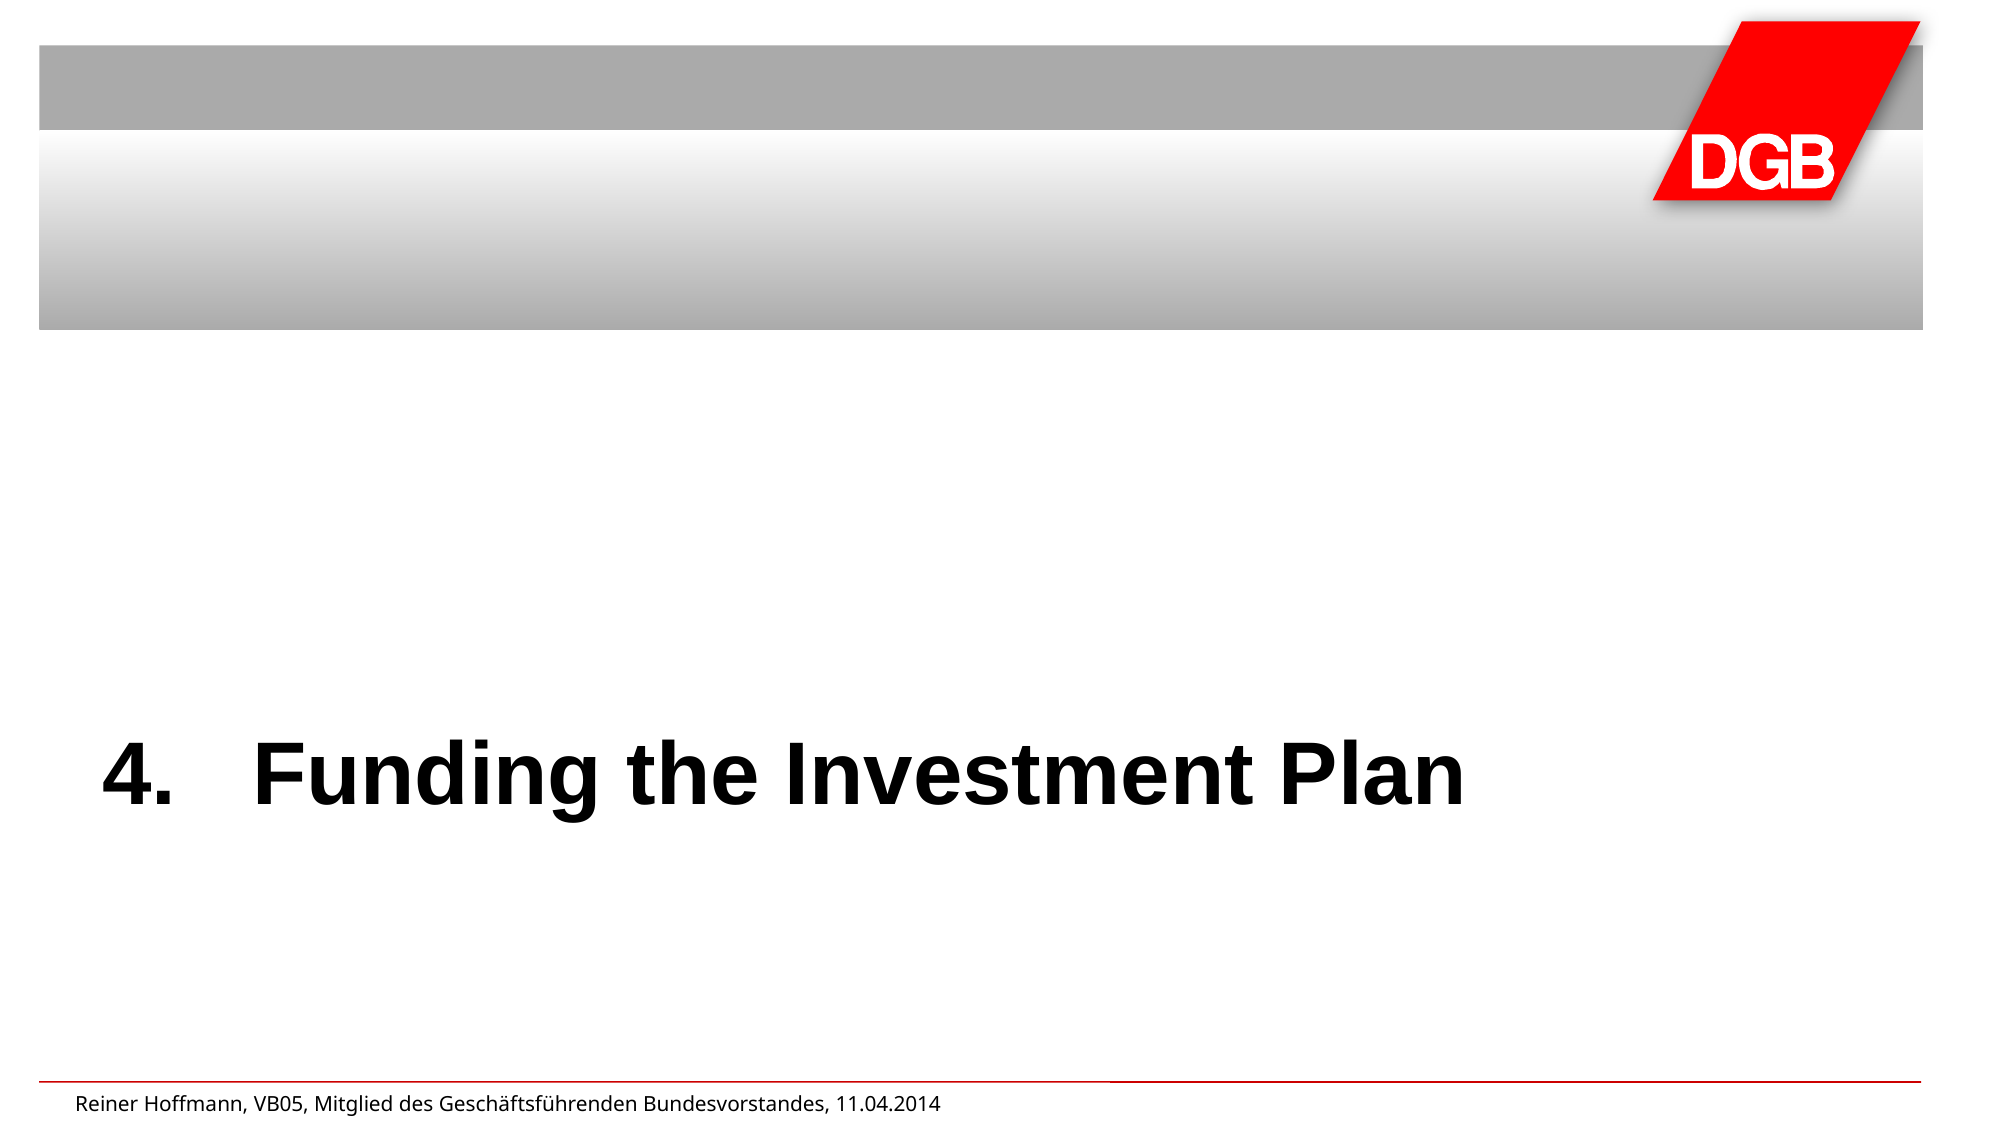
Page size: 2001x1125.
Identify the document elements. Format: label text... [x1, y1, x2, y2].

title 4. Funding the Investment Plan [102, 727, 1804, 951]
footer Reiner Hoffmann, VB05, Mitglied des Geschäftsführenden Bundesvorstandes, 11.04.2014 [75, 1082, 1221, 1125]
